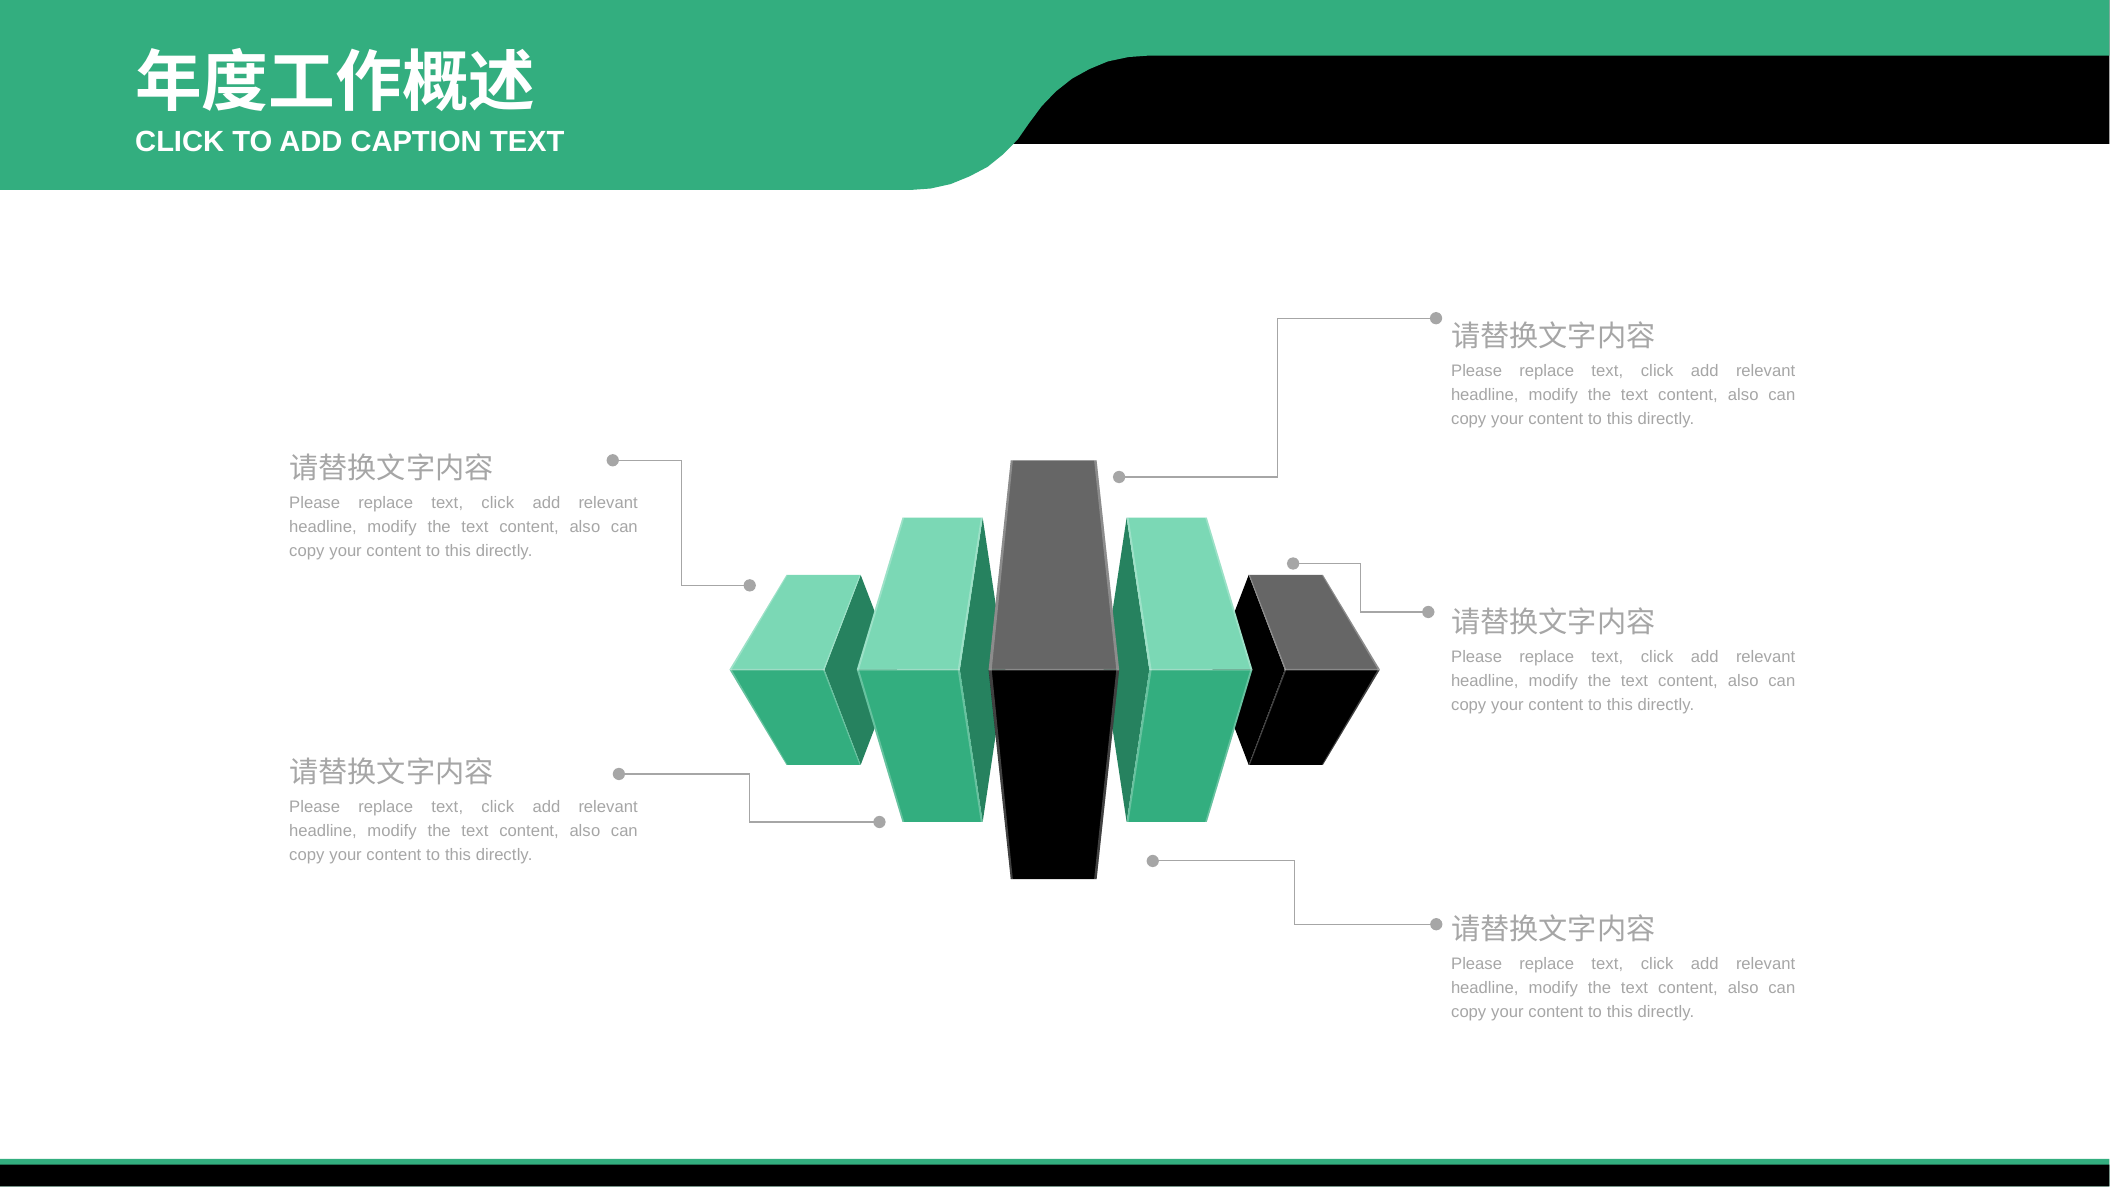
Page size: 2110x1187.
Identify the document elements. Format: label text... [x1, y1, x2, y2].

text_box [612, 460, 750, 586]
text_box 请替换文字内容 [1436, 302, 1682, 360]
text_box Please replace text, click add relevant headline, modify the text content, also can copy your content to this directly. [1436, 941, 1811, 1029]
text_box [1152, 860, 1437, 923]
text_box Please replace text, click add relevant headline, modify the text content, also can copy your content to this directly. [1436, 634, 1811, 722]
text_box 请替换文字内容 [1436, 588, 1682, 646]
text_box 请替换文字内容 [274, 739, 523, 796]
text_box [618, 774, 880, 823]
text_box Please replace text, click add relevant headline, modify the text content, also can copy your content to this directly. [1437, 348, 1811, 436]
text_box Please replace text, click add relevant headline, modify the text content, also can copy your content to this directly. [274, 785, 654, 872]
text_box 年度工作概述 [135, 38, 596, 119]
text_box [1293, 563, 1429, 613]
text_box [1119, 318, 1437, 477]
text_box CLICK TO ADD CAPTION TEXT [135, 122, 596, 158]
text_box Please replace text, click add relevant headline, modify the text content, also can copy your content to this directly. [274, 480, 612, 567]
text_box 请替换文字内容 [1436, 895, 1682, 953]
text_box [729, 460, 1380, 880]
text_box 请替换文字内容 [274, 434, 523, 492]
